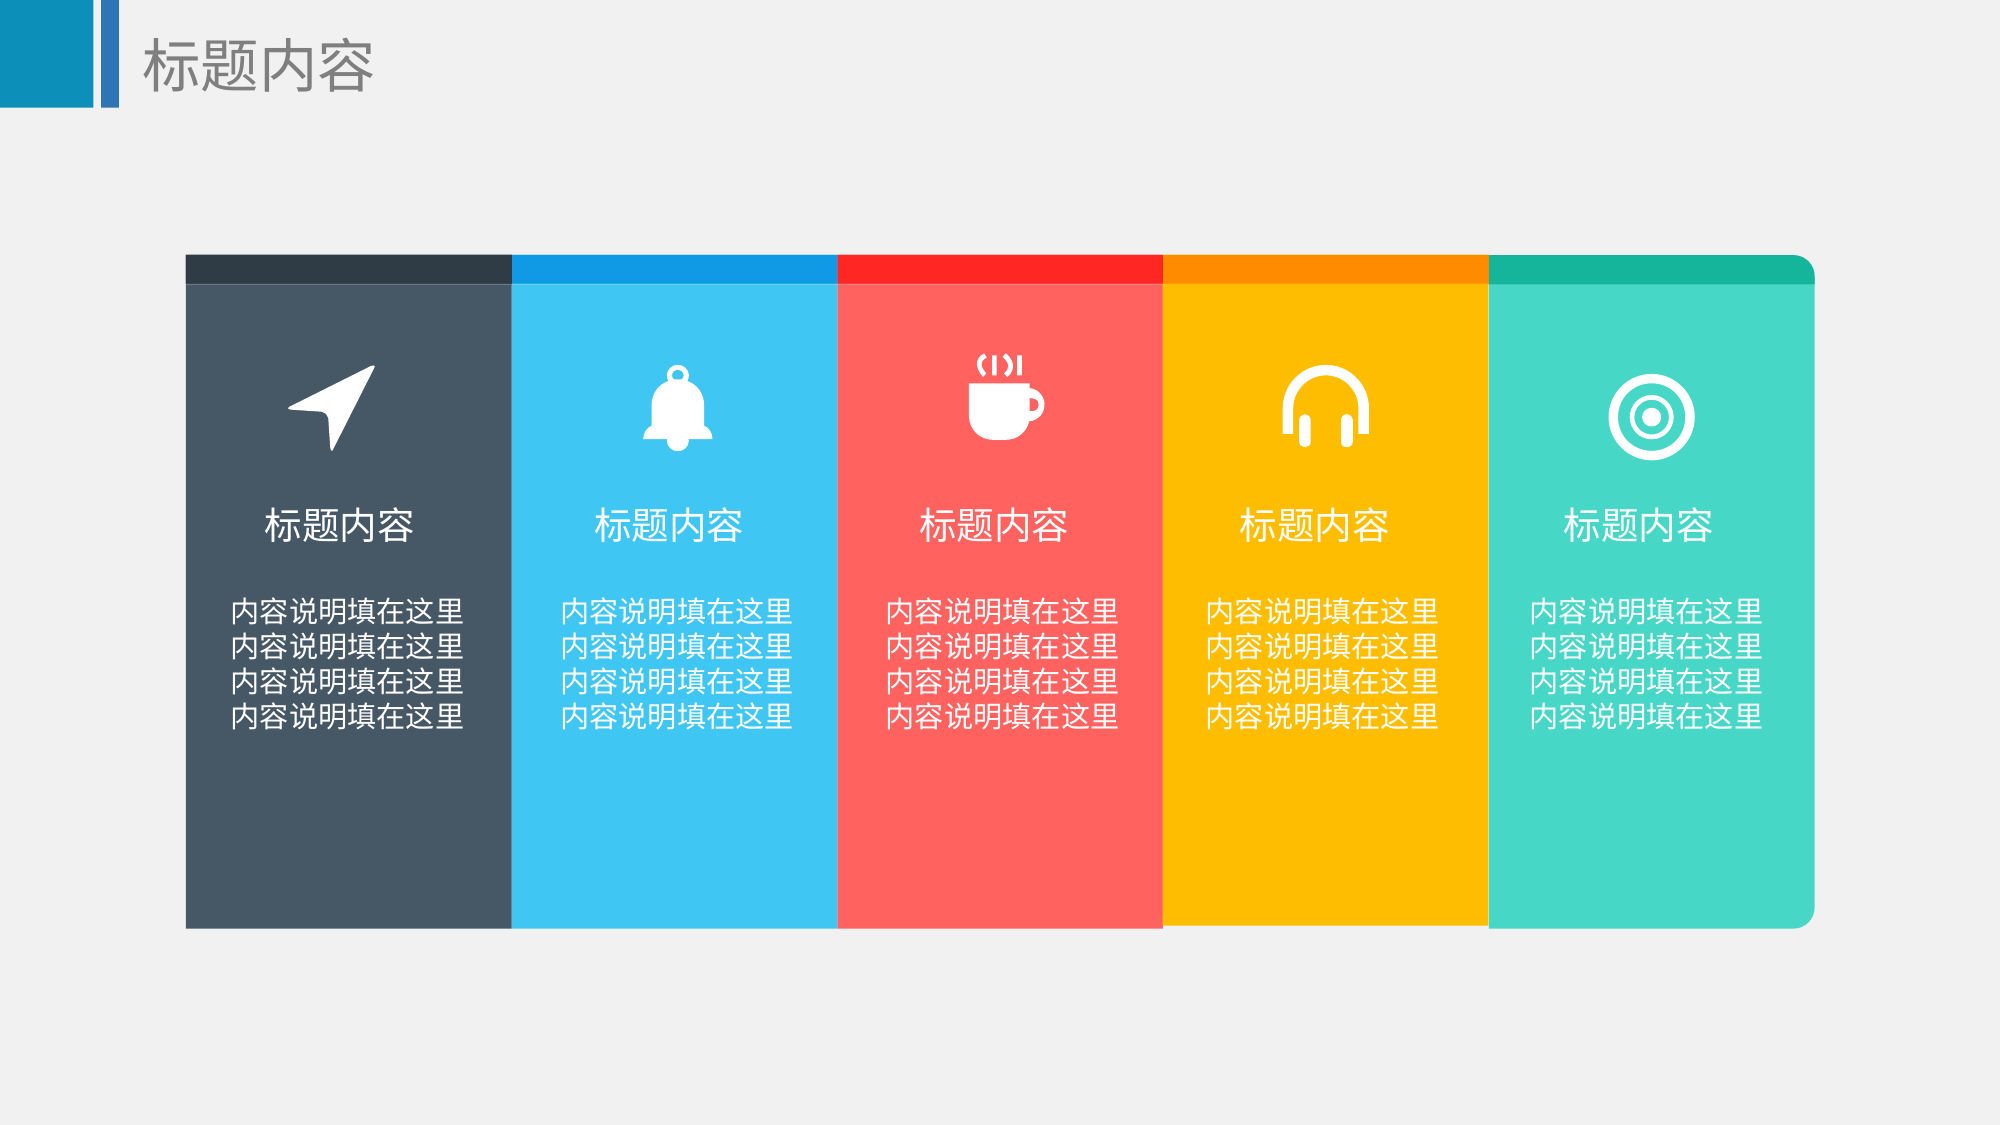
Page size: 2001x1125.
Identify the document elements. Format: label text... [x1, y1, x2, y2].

text_box [838, 284, 1163, 929]
text_box [968, 383, 1045, 440]
text_box [992, 355, 997, 376]
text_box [1608, 373, 1695, 461]
text_box 内容说明填在这里内容说明填在这里 内容说明填在这里内容说明填在这里 [215, 585, 482, 741]
text_box [1163, 255, 1489, 284]
text_box [976, 353, 987, 378]
text_box [1002, 353, 1013, 378]
text_box 内容说明填在这里内容说明填在这里 内容说明填在这里内容说明填在这里 [1190, 585, 1457, 741]
text_box [1488, 284, 1815, 929]
text_box 标题内容 [1548, 494, 1746, 554]
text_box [1282, 364, 1369, 448]
text_box 内容说明填在这里内容说明填在这里 内容说明填在这里内容说明填在这里 [870, 585, 1137, 741]
text_box 标题内容 [249, 494, 447, 554]
text_box 内容说明填在这里内容说明填在这里 内容说明填在这里内容说明填在这里 [1514, 585, 1781, 741]
text_box 内容说明填在这里内容说明填在这里 内容说明填在这里内容说明填在这里 [545, 585, 812, 741]
text_box [0, 0, 94, 108]
text_box [512, 284, 838, 929]
text_box 标题内容 [579, 494, 776, 554]
text_box [643, 364, 713, 452]
text_box [1489, 255, 1815, 284]
text_box [101, 0, 119, 108]
text_box 标题内容 [1224, 494, 1422, 554]
text_box [1162, 284, 1489, 926]
text_box [512, 255, 838, 284]
text_box 标题内容 [127, 21, 442, 107]
text_box [185, 284, 512, 929]
text_box [288, 365, 375, 451]
text_box 标题内容 [904, 494, 1101, 554]
text_box [187, 254, 512, 284]
text_box [1017, 355, 1022, 376]
text_box [838, 255, 1163, 284]
